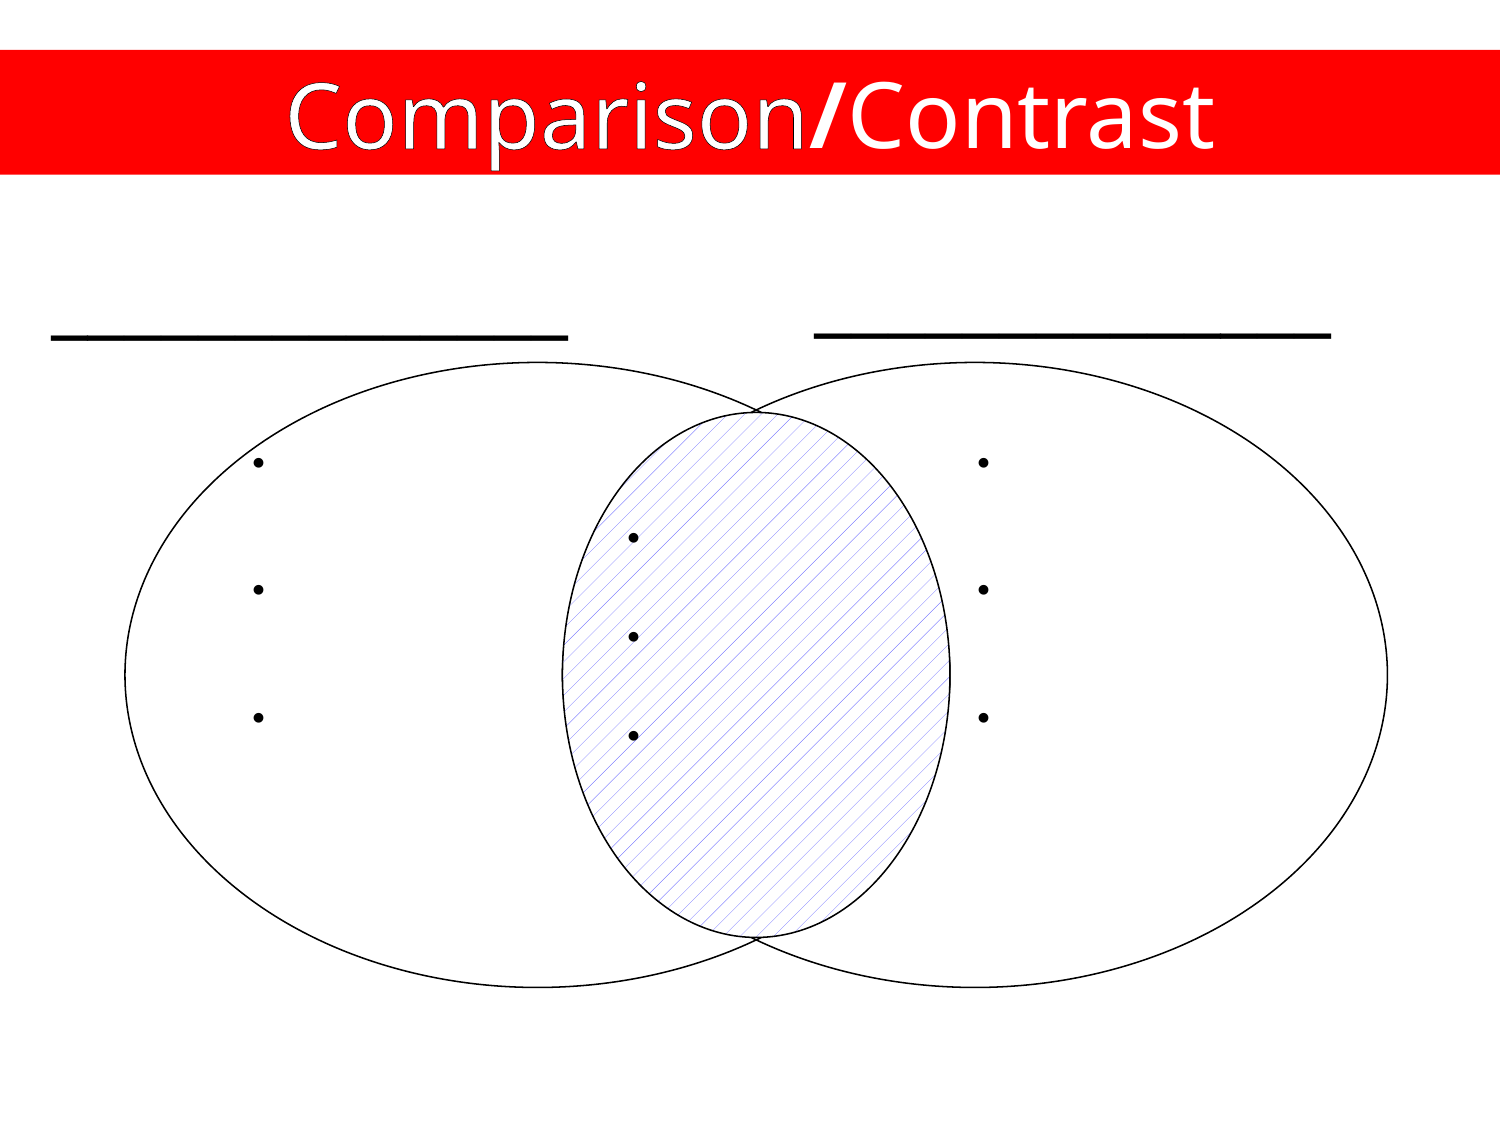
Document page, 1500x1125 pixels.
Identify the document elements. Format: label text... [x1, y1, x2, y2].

text_box Comparison/Contrast [0, 49, 1500, 175]
text_box ______________ [800, 235, 1500, 351]
text_box [562, 412, 950, 938]
text_box [751, 362, 1388, 988]
text_box [612, 512, 888, 771]
text_box ______________ [36, 237, 749, 353]
text_box [124, 362, 756, 988]
text_box [962, 437, 1238, 753]
text_box [237, 437, 513, 753]
